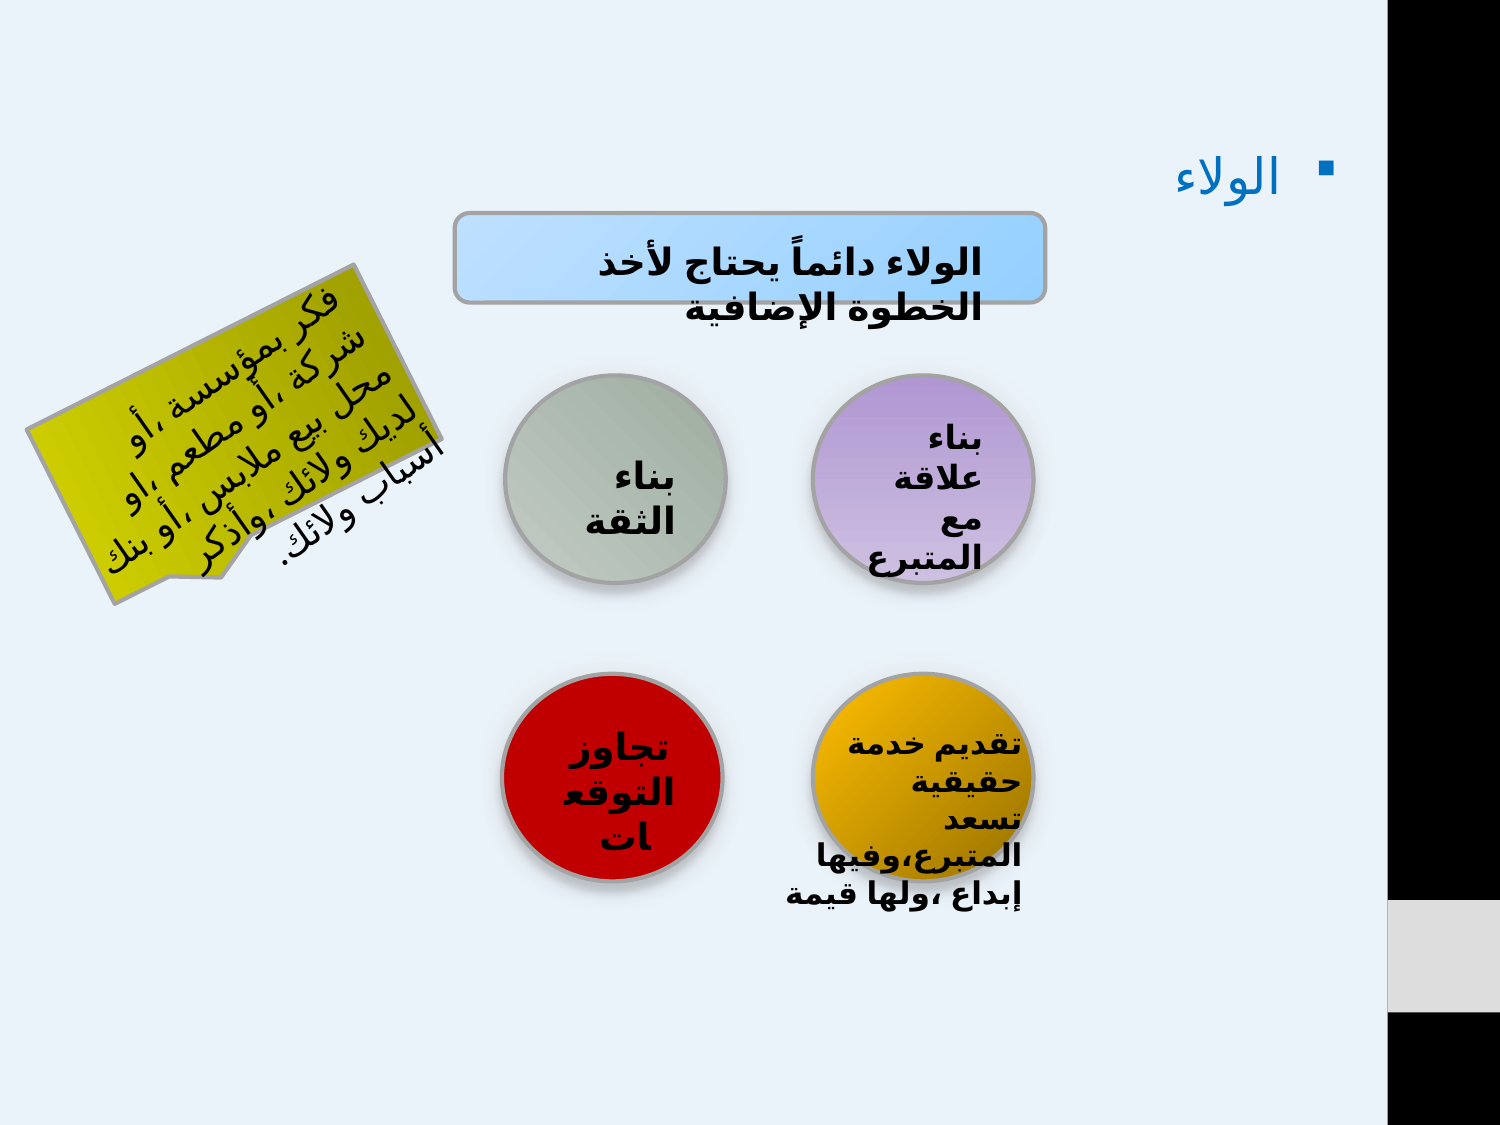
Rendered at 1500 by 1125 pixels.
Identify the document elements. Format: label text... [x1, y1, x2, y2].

text_box فكر بمؤسسة ،أو شركة ،أو مطعم ،او محل بيع ملابس ،أو بنك لديك ولائك ،وأذكر أسباب ولائك. [19, 259, 468, 673]
text_box [810, 417, 832, 542]
text_box [550, 866, 675, 884]
text_box تجاوز التوقعات [549, 715, 691, 866]
text_box [832, 671, 1014, 715]
text_box [839, 373, 1036, 559]
text_box تقديم خدمة حقيقية تسعد المتبرع،وفيها إبداع ،ولها قيمة [714, 715, 1038, 918]
text_box [503, 373, 728, 586]
text_box [499, 671, 714, 866]
text_box [452, 210, 1048, 305]
text_box بناء علاقة مع المتبرع [832, 408, 998, 584]
text_box [24, 314, 249, 461]
text_box [338, 262, 412, 374]
text_box بناء الثقة [549, 444, 691, 550]
text_box الولاء دائماً يحتاج لأخذ الخطوة الإضافية [454, 230, 998, 335]
text_box الولاء [773, 137, 1353, 212]
